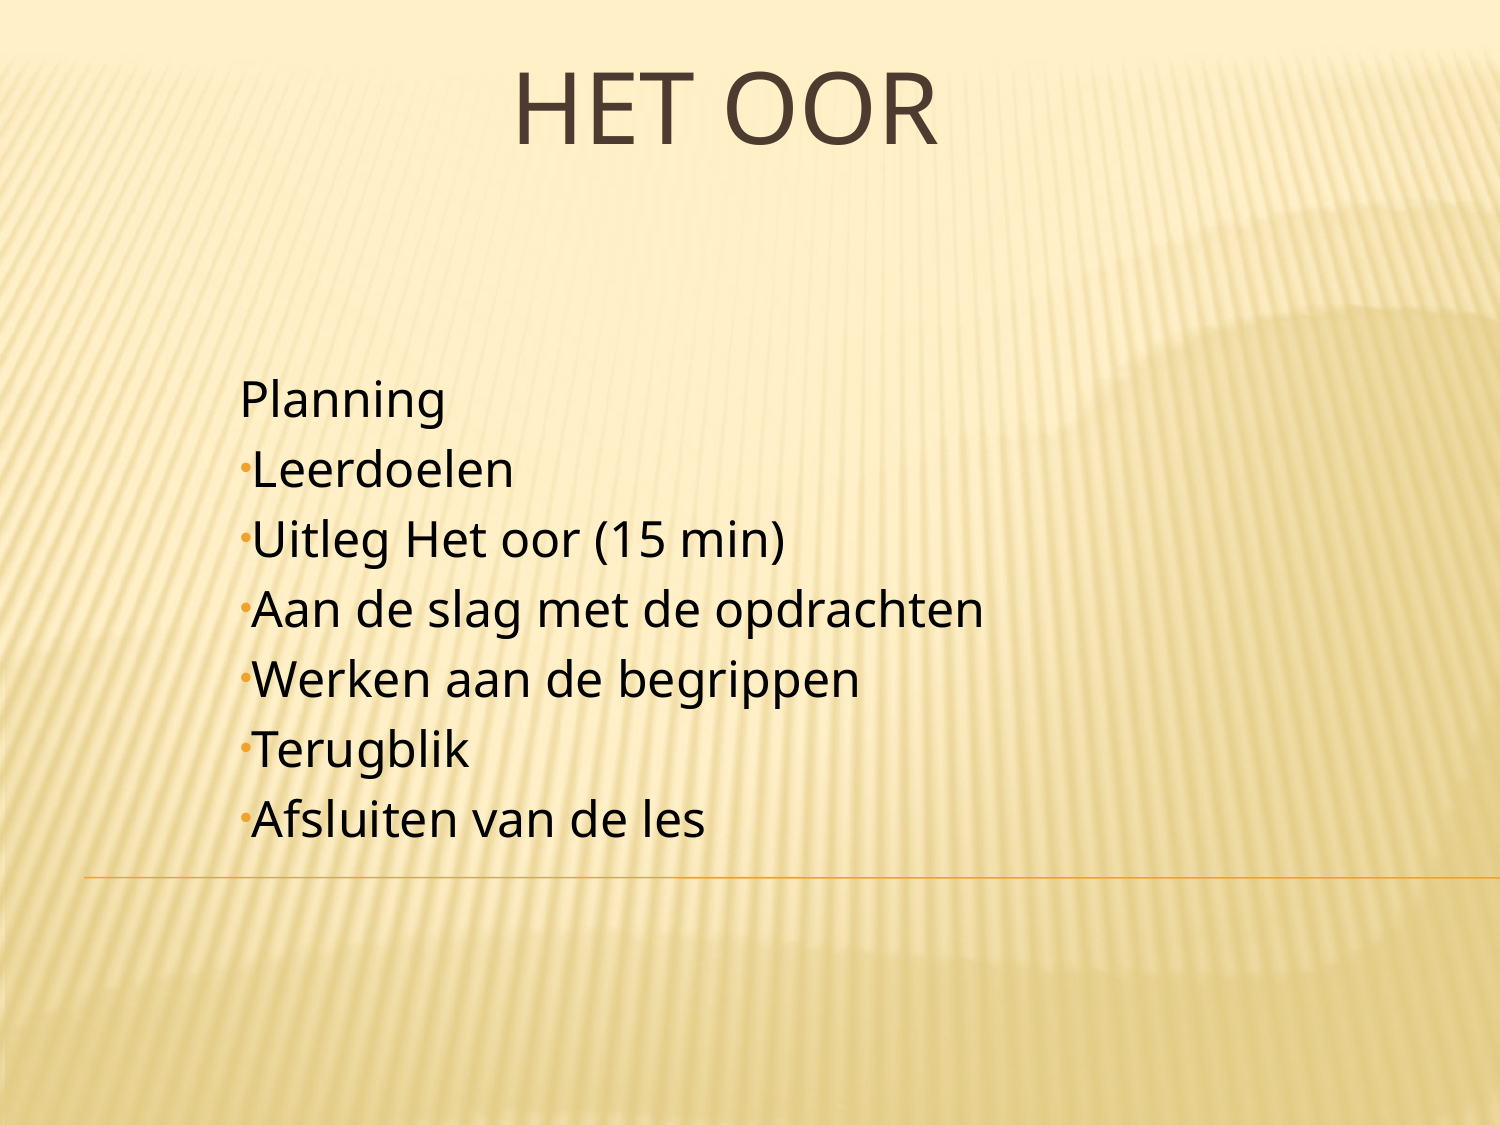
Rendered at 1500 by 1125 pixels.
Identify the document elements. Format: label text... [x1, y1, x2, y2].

subtitle Planning Leerdoelen Uitleg Het oor (15 min) Aan de slag met de opdrachten Werken aan de begrippen Terugblik Afsluiten van de les [225, 324, 1275, 925]
title Het oor [87, 37, 1363, 279]
